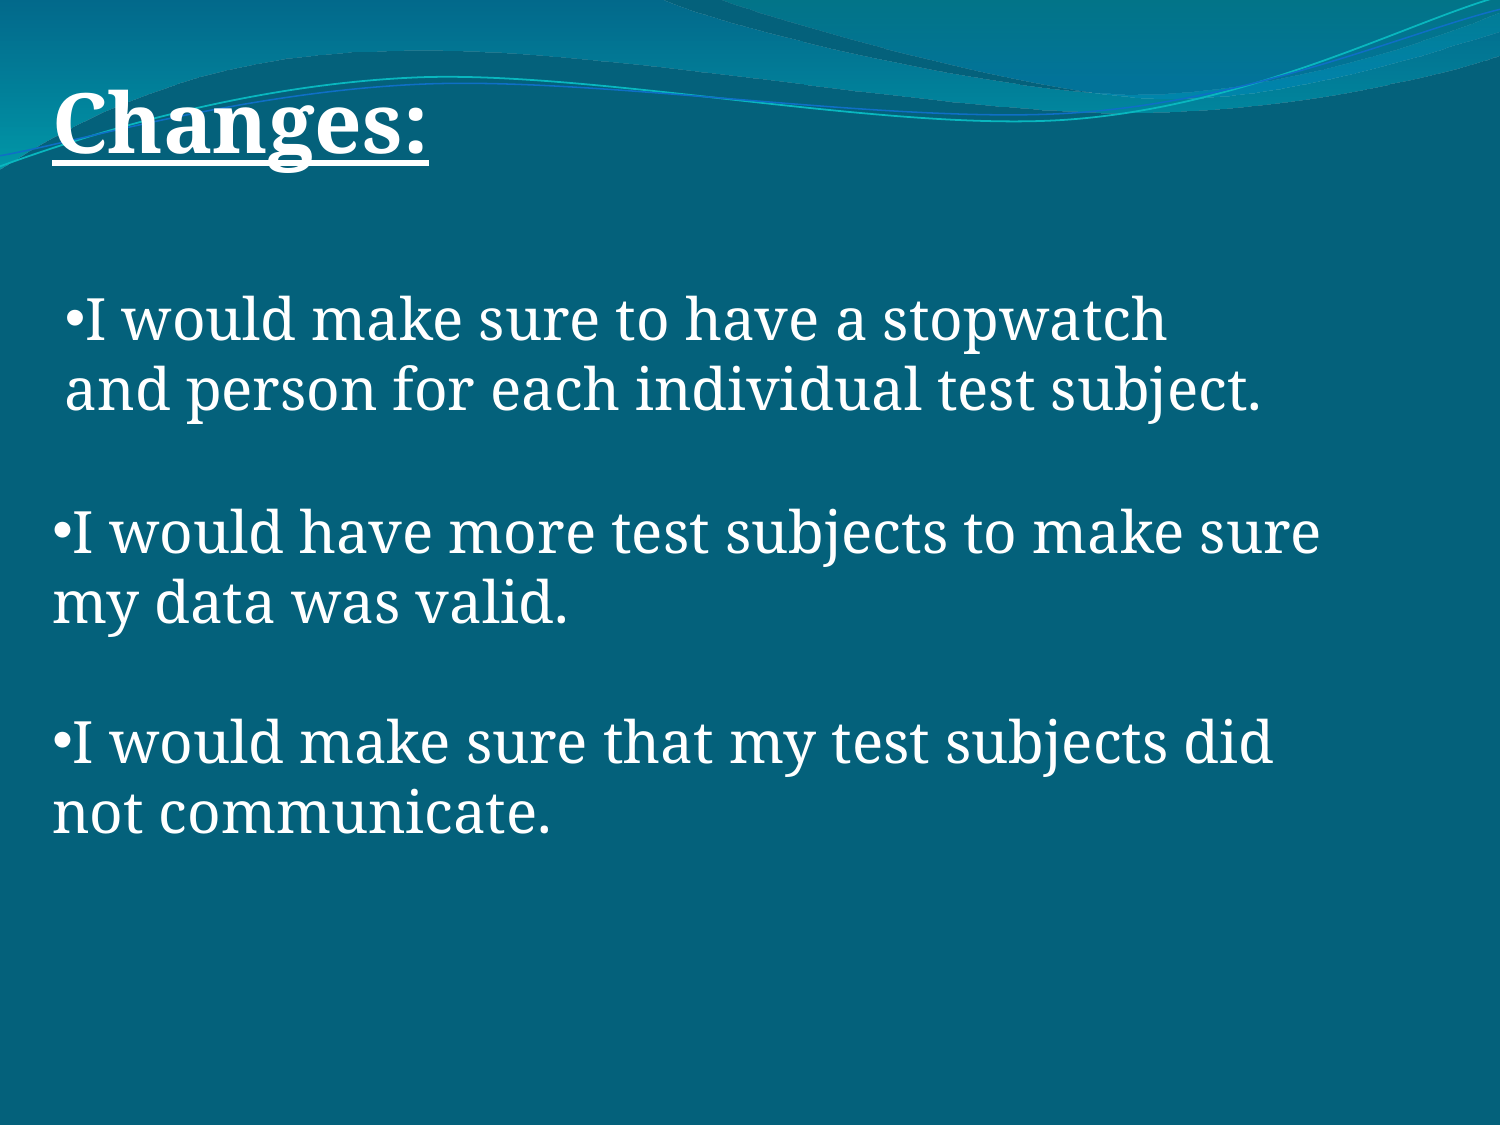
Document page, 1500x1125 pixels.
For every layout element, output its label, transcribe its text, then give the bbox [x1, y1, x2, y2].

text_box Changes: [37, 62, 1463, 178]
text_box I would make sure to have a stopwatch and person for each individual test subject. [50, 274, 1288, 475]
text_box I would have more test subjects to make sure my data was valid. I would make sure that my test subjects did not communicate. [37, 487, 1388, 923]
